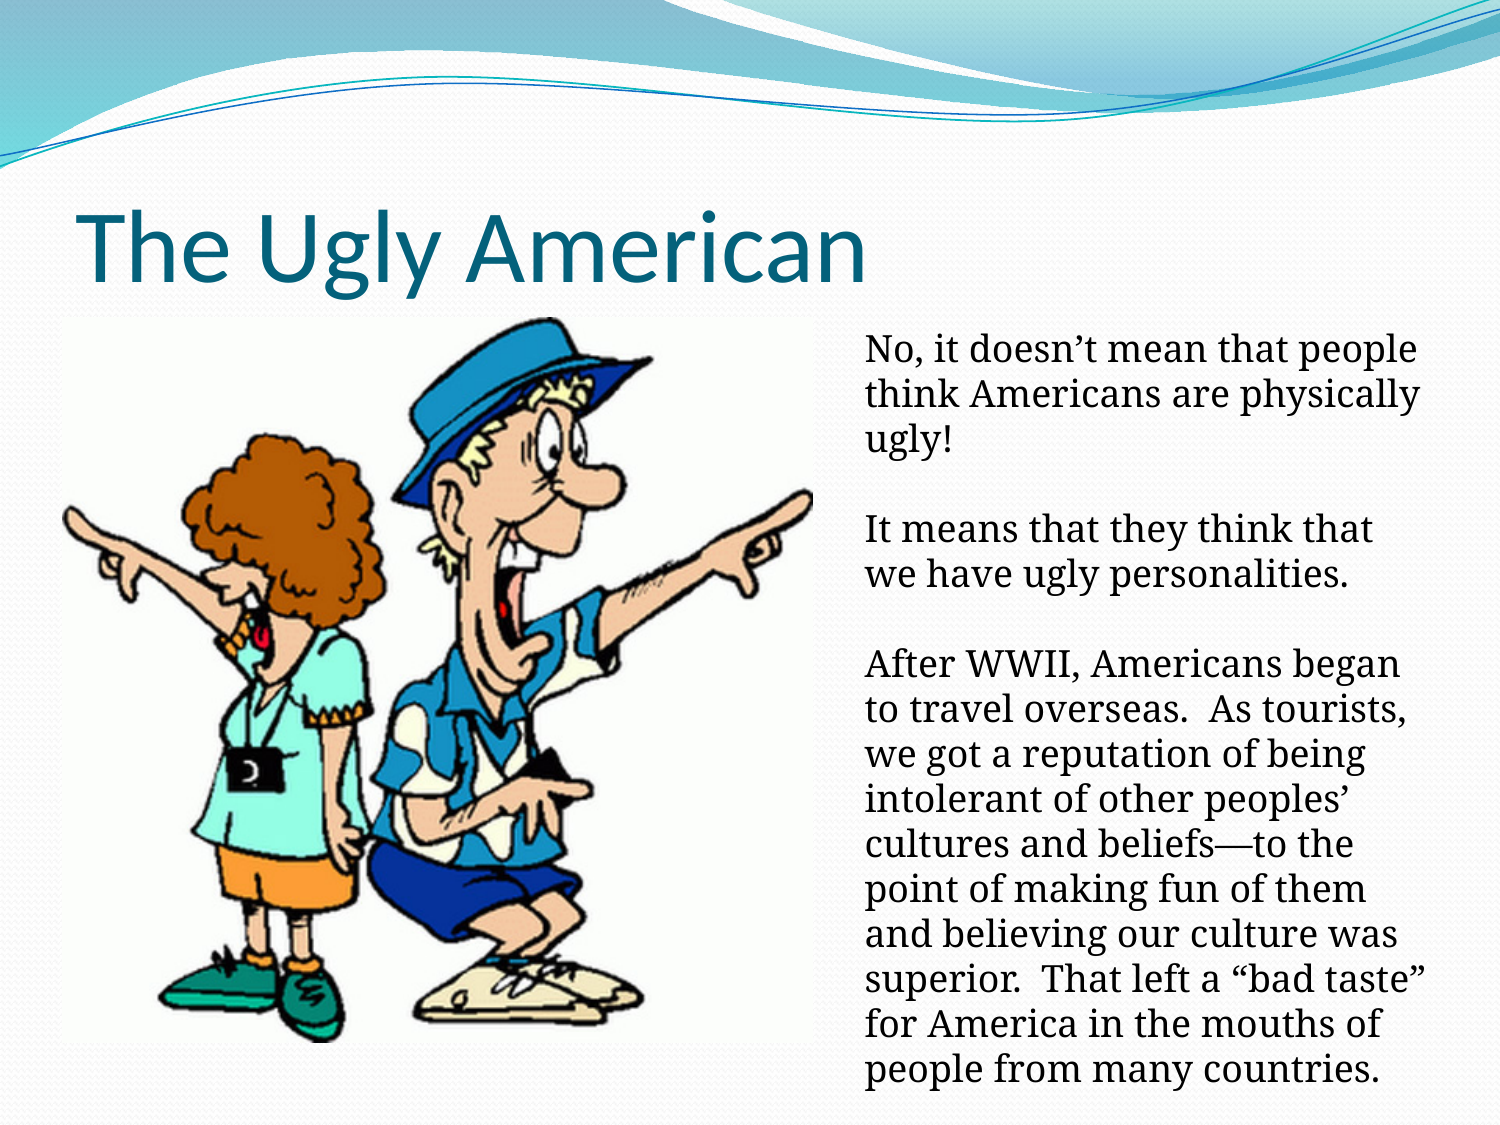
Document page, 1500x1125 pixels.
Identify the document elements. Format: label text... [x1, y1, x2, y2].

picture [62, 317, 813, 1043]
text_box No, it doesn’t mean that people think Americans are physically ugly! It means that they think that we have ugly personalities. After WWII, Americans began to travel overseas. As tourists, we got a reputation of being intolerant of other peoples’ cultures and beliefs—to the point of making fun of them and believing our culture was superior. That left a “bad taste” for America in the mouths of people from many countries. [849, 317, 1450, 1098]
title The Ugly American [75, 115, 1425, 303]
